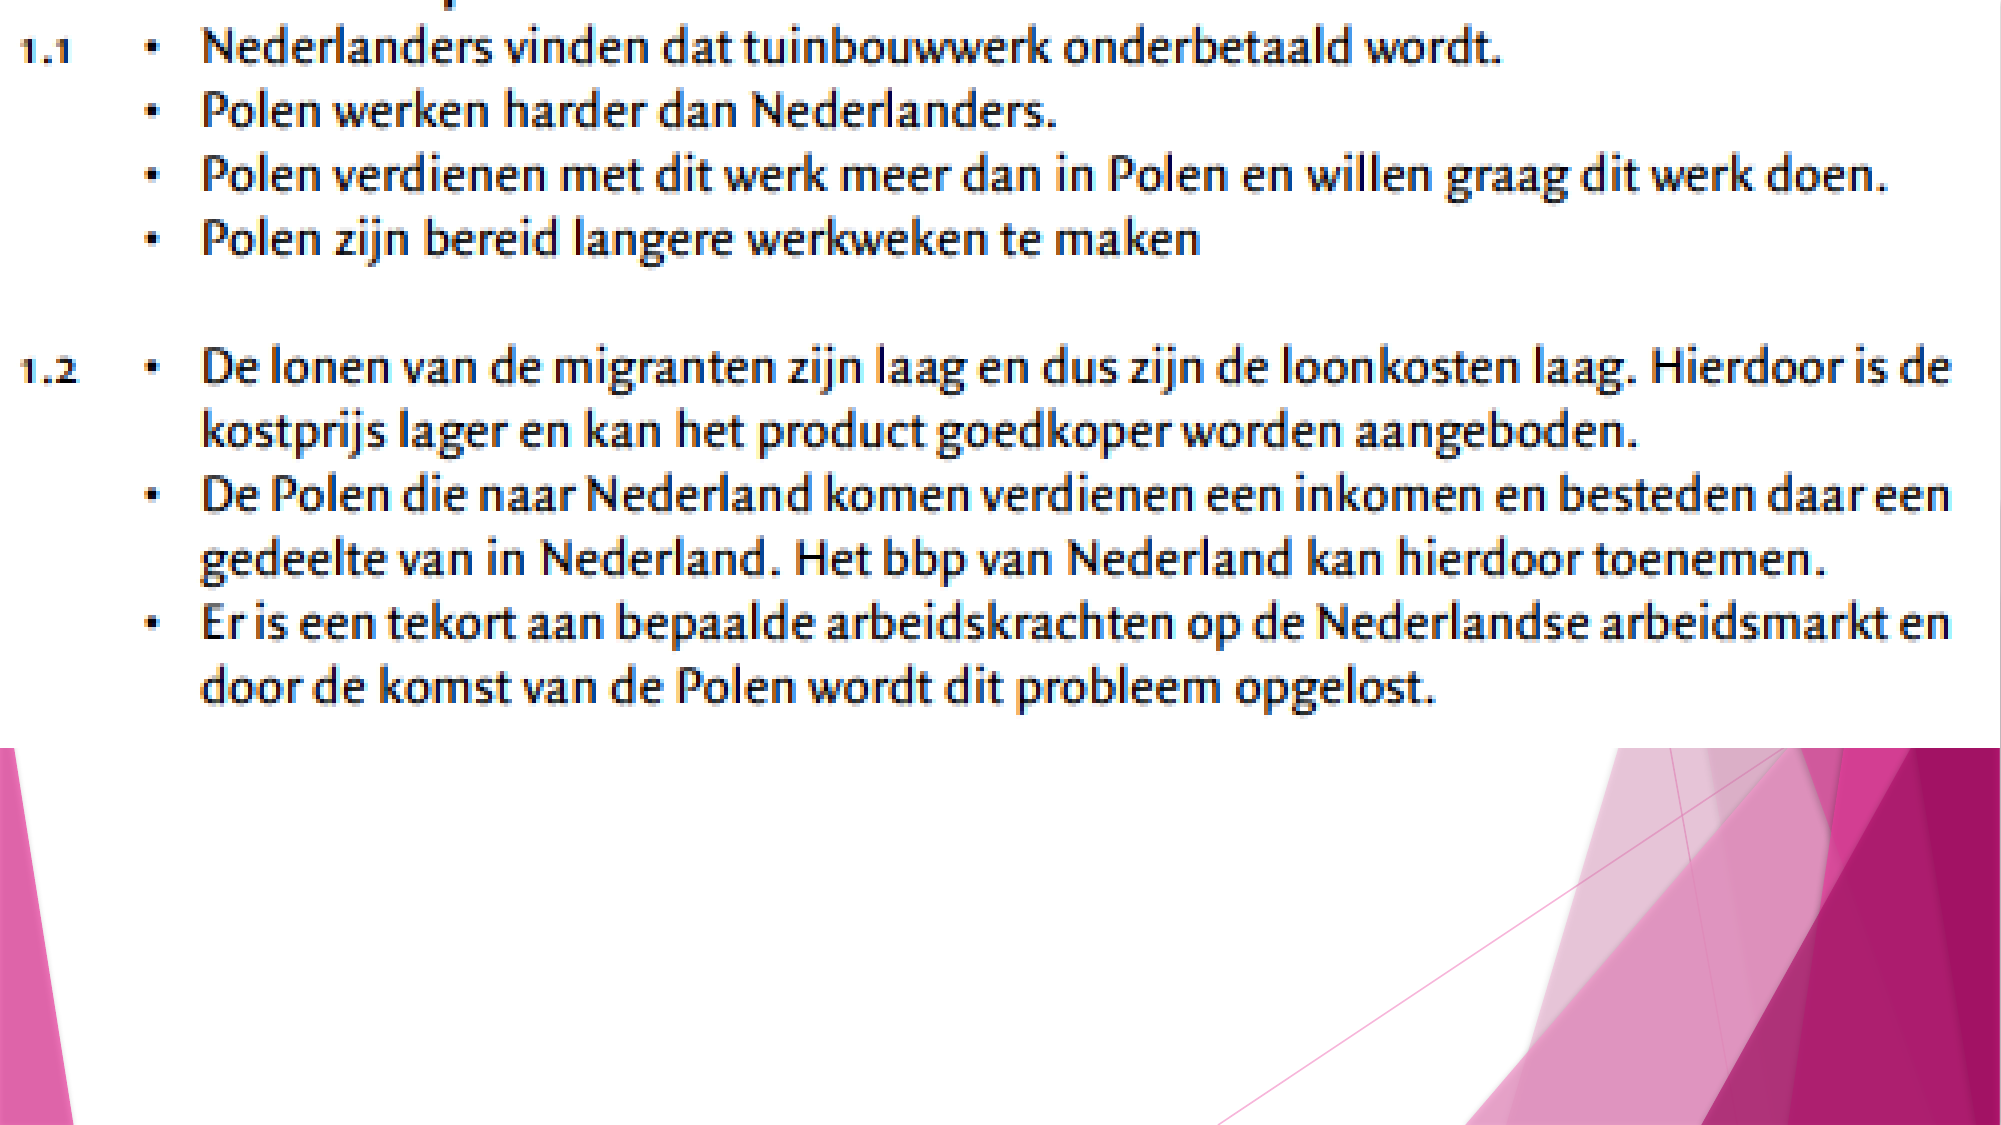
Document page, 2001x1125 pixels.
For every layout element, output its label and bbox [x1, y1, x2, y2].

picture [0, 0, 2000, 749]
